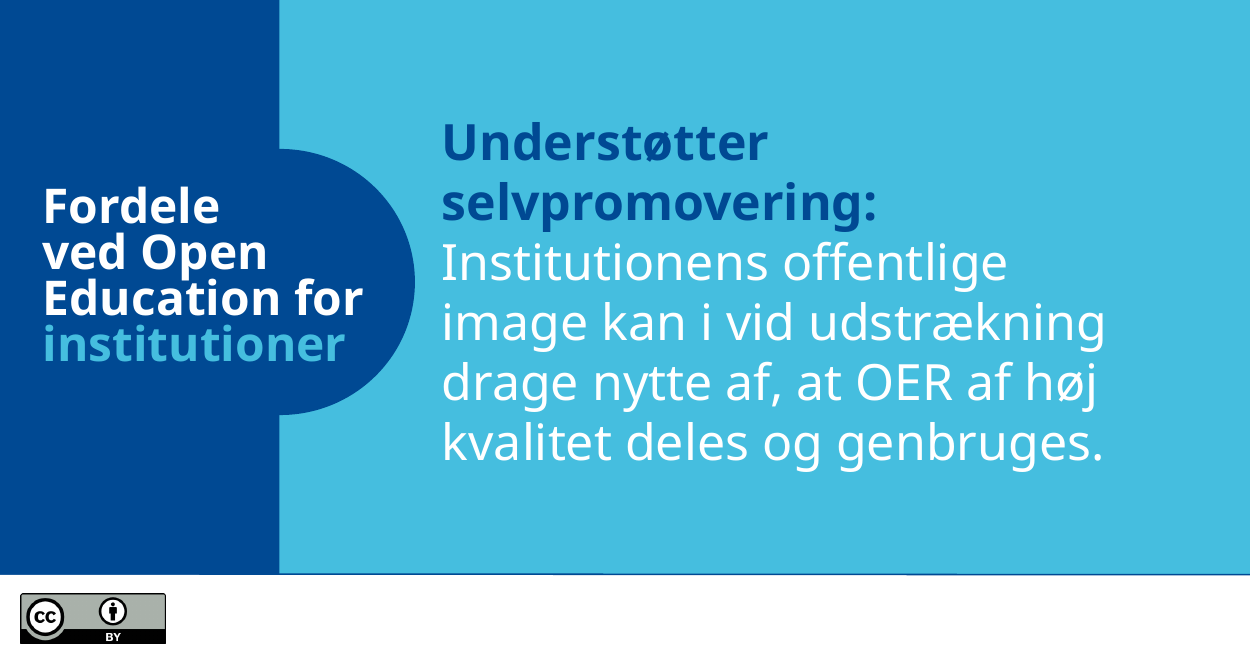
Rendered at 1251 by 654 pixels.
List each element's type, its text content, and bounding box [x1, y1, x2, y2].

text_box [206, 148, 355, 171]
text_box [196, 386, 365, 416]
picture [20, 592, 166, 645]
text_box [0, 0, 280, 573]
text_box [0, 582, 1250, 654]
text_box [382, 194, 415, 370]
text_box Understøtter selvpromovering: Institutionens offentlige image kan i vid udstrækning drage nytte af, at OER af høj kvalitet deles og genbruges. [426, 95, 1177, 486]
text_box Fordele ved Open Education for institutioner [27, 171, 382, 386]
